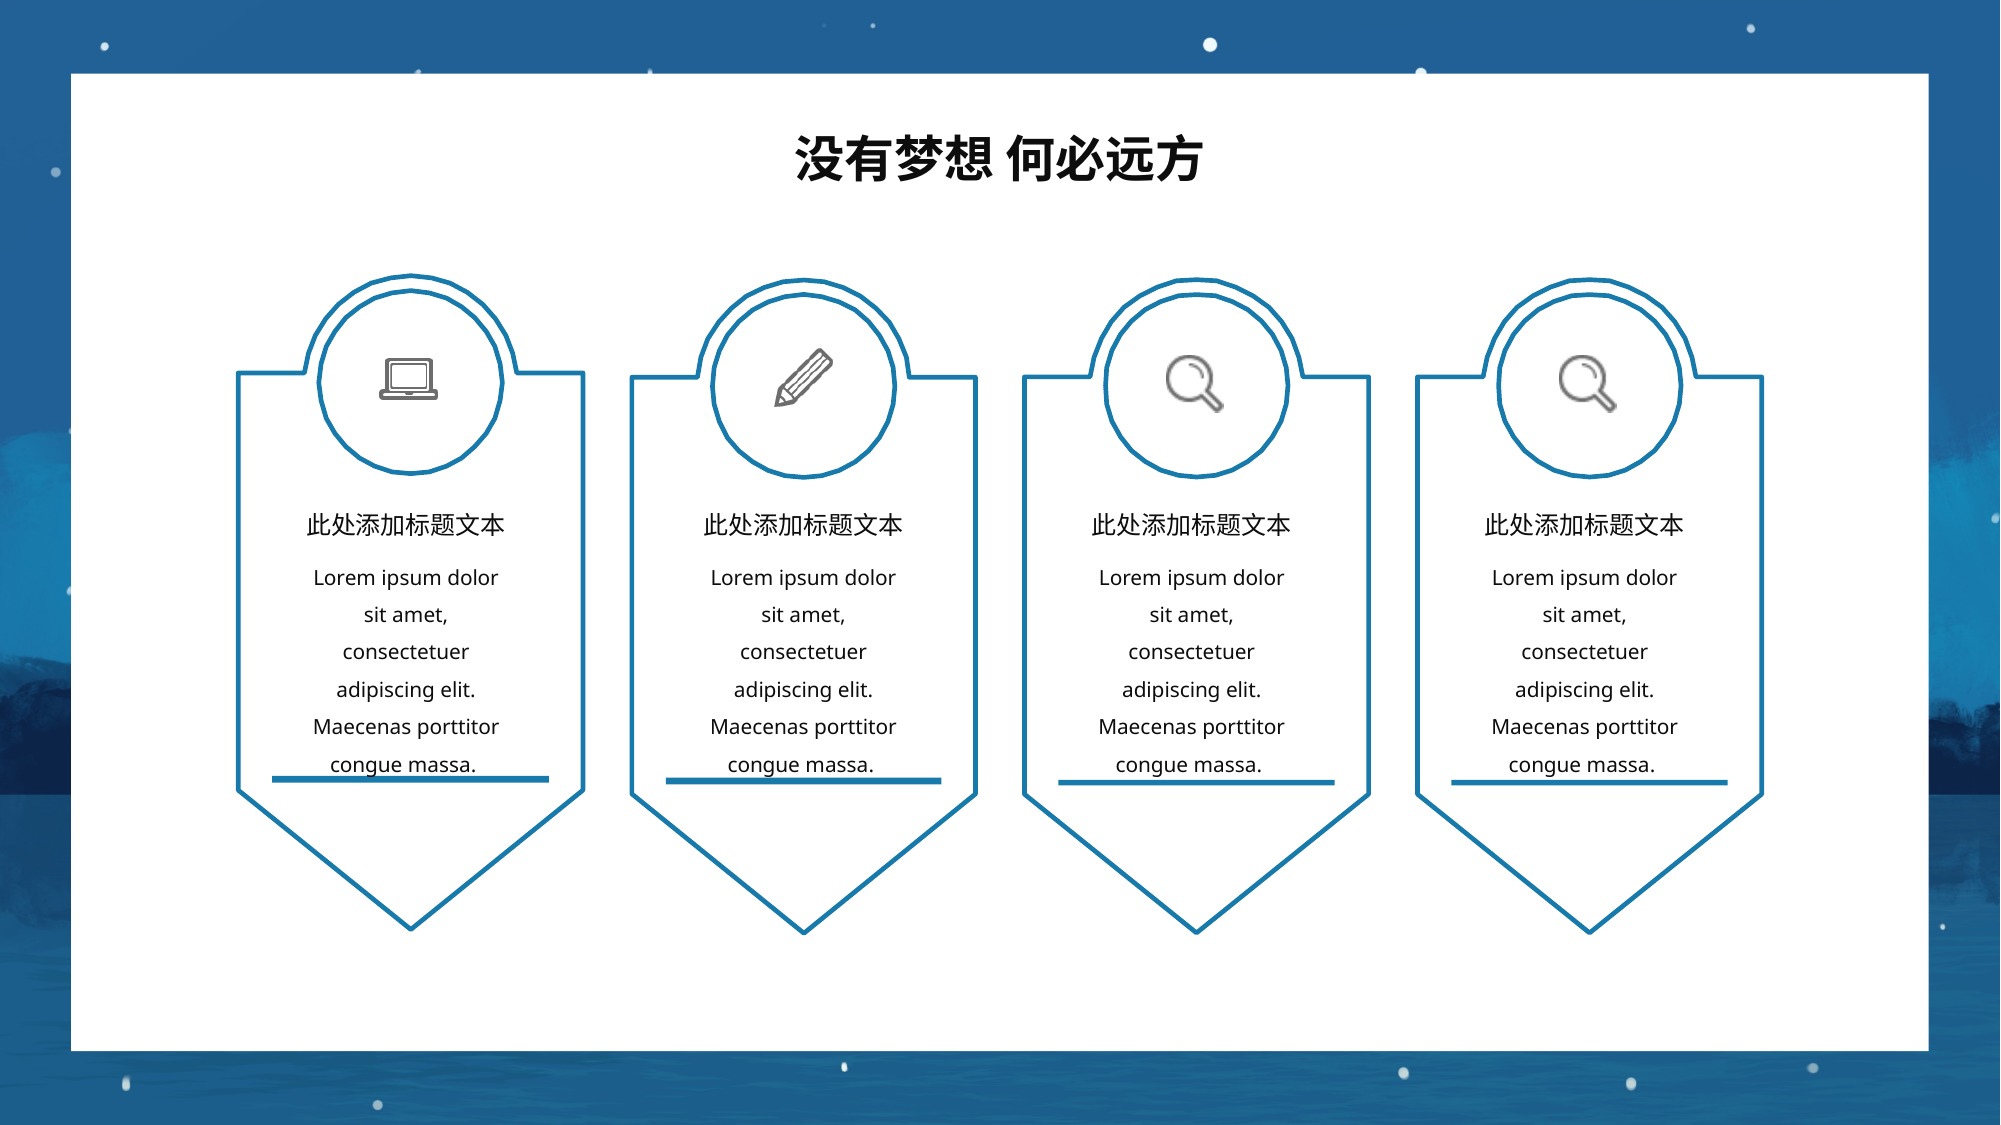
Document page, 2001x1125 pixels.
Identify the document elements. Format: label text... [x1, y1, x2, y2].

text_box [665, 777, 942, 785]
text_box [528, 775, 549, 783]
text_box [1451, 779, 1728, 786]
text_box [272, 775, 284, 783]
text_box Lorem ipsum dolor sit amet, consectetuer adipiscing elit. Maecenas porttitor congue massa. [1463, 544, 1707, 784]
text_box 此处添加标题文本 [291, 501, 521, 544]
text_box [1058, 779, 1335, 786]
picture [0, 0, 2000, 1125]
text_box Lorem ipsum dolor sit amet, consectetuer adipiscing elit. Maecenas porttitor congue massa. [1070, 544, 1314, 784]
text_box 此处添加标题文本 [1076, 501, 1307, 544]
text_box [1024, 279, 1369, 933]
text_box Lorem ipsum dolor sit amet, consectetuer adipiscing elit. Maecenas porttitor congue massa. [284, 544, 528, 784]
text_box [238, 275, 583, 930]
text_box [1417, 279, 1762, 933]
text_box Lorem ipsum dolor sit amet, consectetuer adipiscing elit. Maecenas porttitor congue massa. [681, 544, 925, 784]
text_box 此处添加标题文本 [1469, 501, 1700, 544]
text_box 此处添加标题文本 [688, 501, 919, 544]
text_box 没有梦想 何必远方 [779, 119, 1221, 195]
text_box [631, 280, 976, 934]
